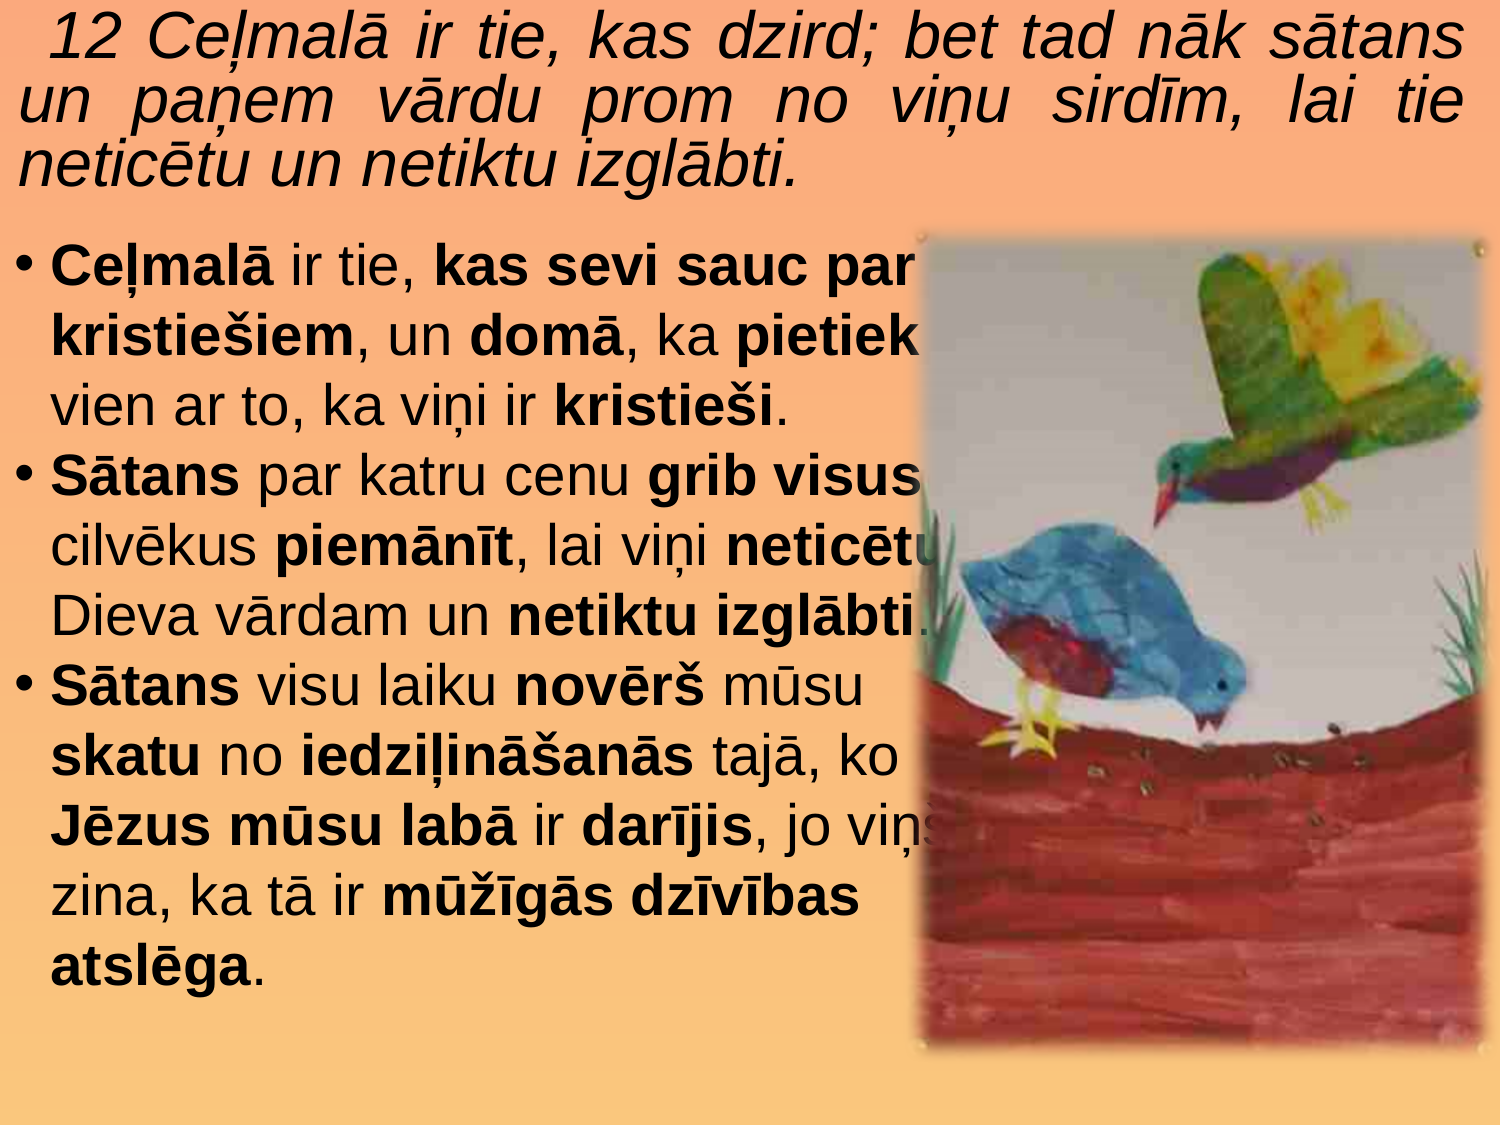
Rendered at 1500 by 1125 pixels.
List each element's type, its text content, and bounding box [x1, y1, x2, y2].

text_box Ceļmalā ir tie, kas sevi sauc par kristiešiem, un domā, ka pietiek vien ar to, ka viņi ir kristieši. Sātans par katru cenu grib visus cilvēkus piemānīt, lai viņi neticētu Dieva vārdam un netiktu izglābti. Sātans visu laiku novērš mūsu skatu no iedziļināšanās tajā, ko Jēzus mūsu labā ir darījis, jo viņš zina, ka tā ir mūžīgās dzīvības atslēga. [0, 220, 901, 1005]
list 12 Ceļmalā ir tie, kas dzird; bet tad nāk sātans un paņem vārdu prom no viņu sirdīm, lai tie neticētu un netiktu izglābti. [0, 0, 1483, 173]
picture [903, 219, 1500, 1064]
